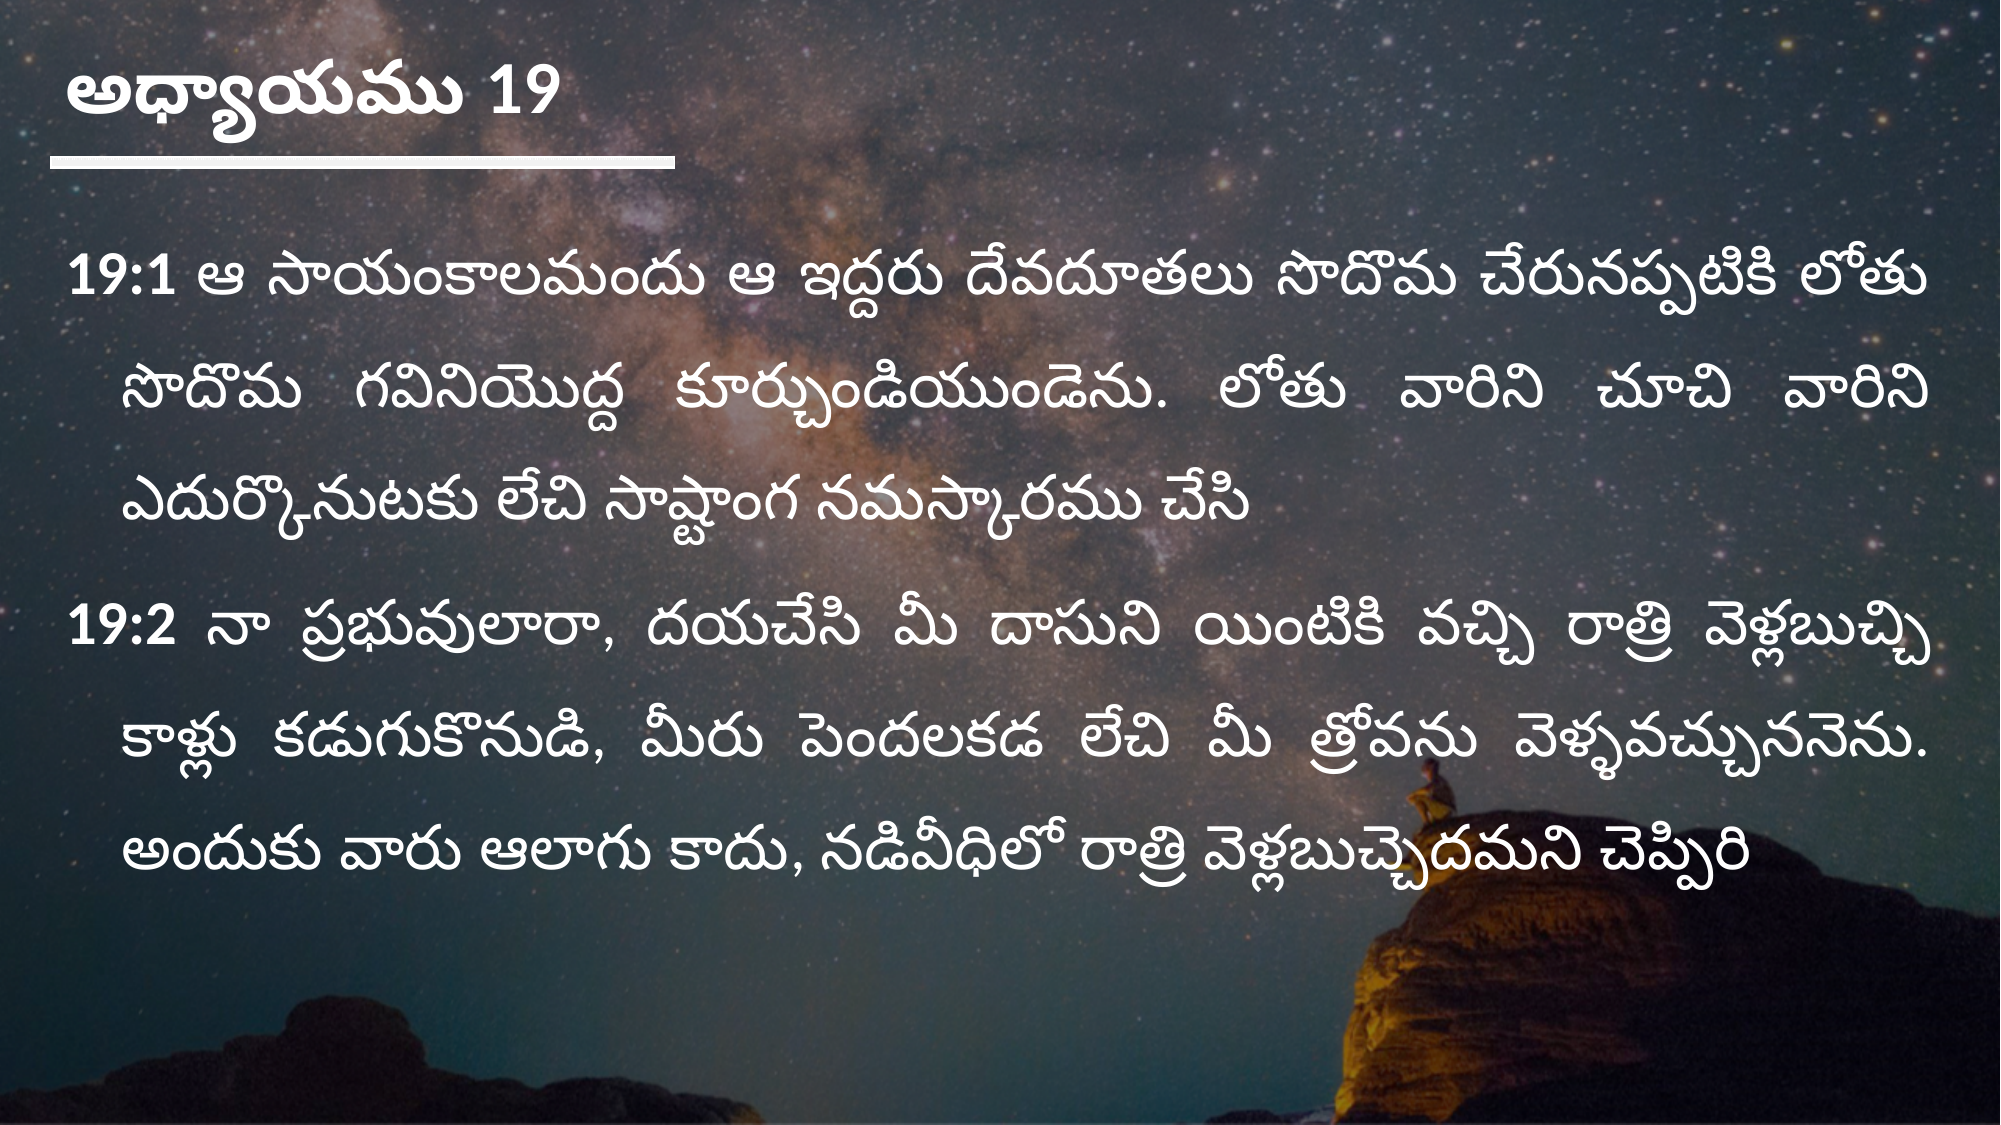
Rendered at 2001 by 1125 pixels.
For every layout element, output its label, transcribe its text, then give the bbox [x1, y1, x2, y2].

list 19:1 ఆ సాయంకాలమందు ఆ ఇద్దరు దేవదూతలు సొదొమ చేరునప్పటికి లోతు సొదొమ గవినియొద్ద కూర్చుండియుండెను. లోతు వారిని చూచి వారిని ఎదుర్కొనుటకు లేచి సాష్టాంగ నమస్కారము చేసి 19:2 నా ప్రభువులారా, దయచేసి మీ దాసుని యింటికి వచ్చి రాత్రి వెళ్లబుచ్చి కాళ్లు కడుగుకొనుడి, మీరు పెందలకడ లేచి మీ త్రోవను వెళ్ళవచ్చుననెను. అందుకు వారు ఆలాగు కాదు, నడివీధిలో రాత్రి వెళ్లబుచ్చెదమని చెప్పిరి [50, 187, 1946, 1063]
title అధ్యాయము 19 [50, 0, 1925, 167]
picture [0, 0, 2000, 1125]
